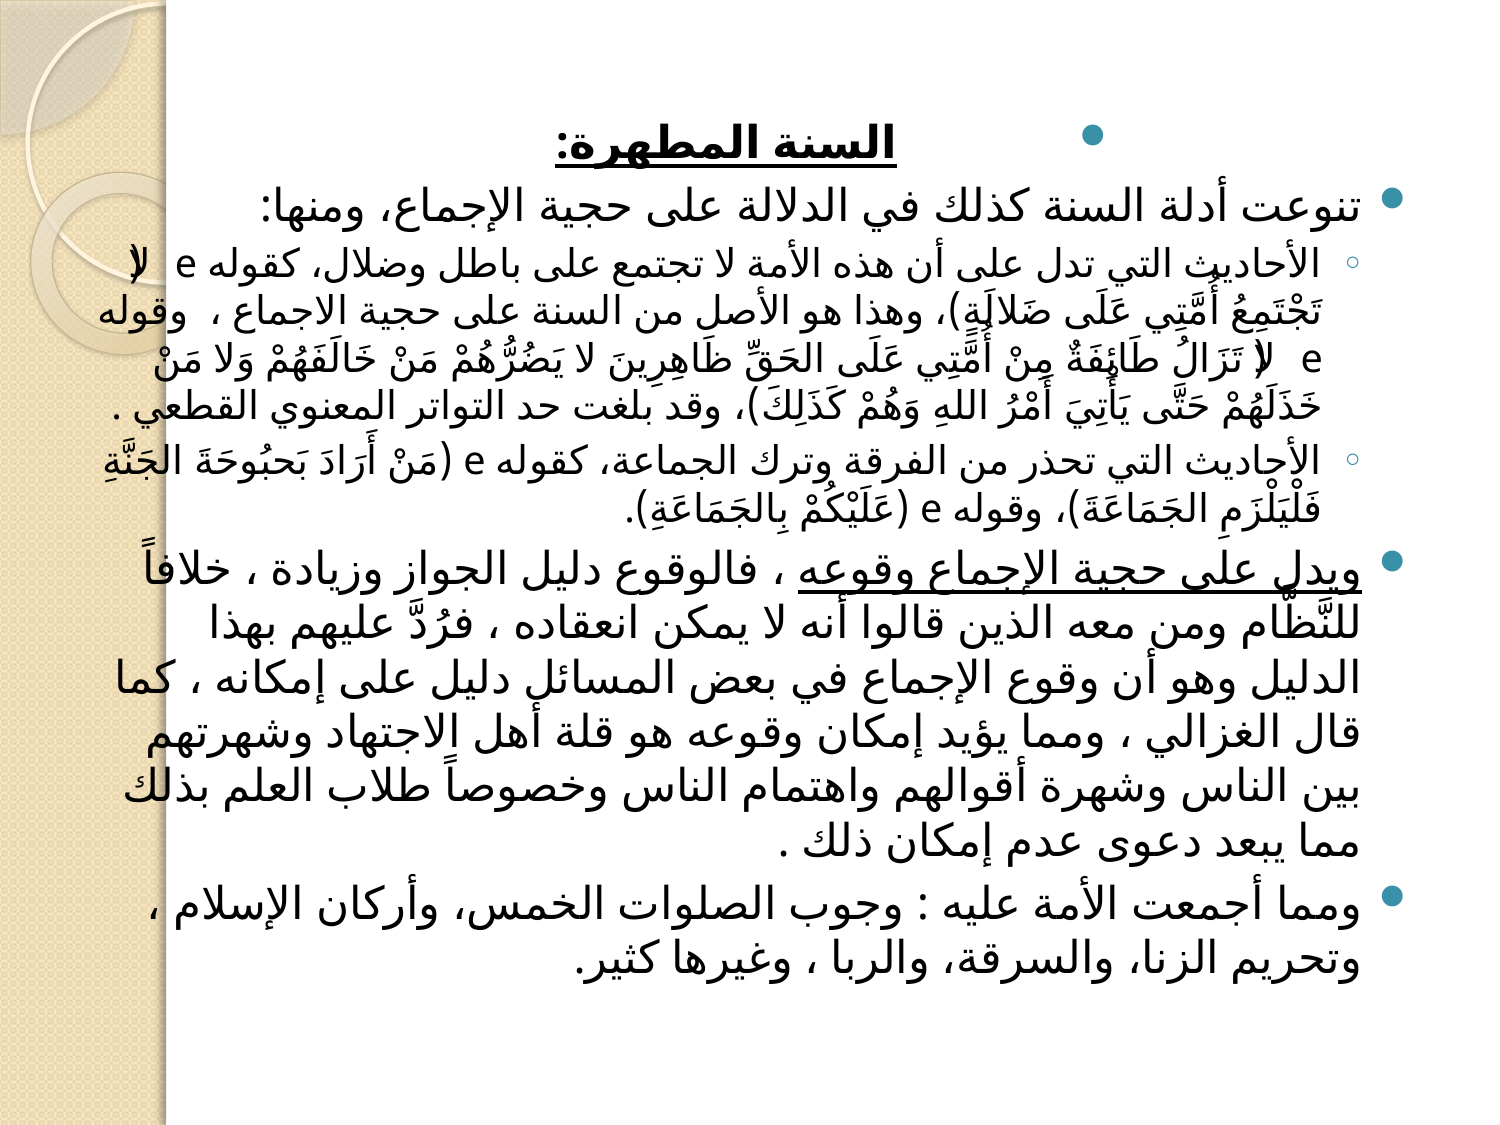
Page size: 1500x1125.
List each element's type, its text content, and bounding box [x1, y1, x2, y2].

list السنة المطهرة: تنوعت أدلة السنة كذلك في الدلالة على حجية الإجماع، ومنها: الأحاديث التي تدل على أن هذه الأمة لا تجتمع على باطل وضلال، كقوله e (لا تَجْتَمِعُ أُمَّتِي عَلَى ضَلالَةٍ)، وهذا هو الأصل من السنة على حجية الاجماع ، وقوله e (لا تَزَالُ طَائِفَةٌ مِنْ أُمَّتِي عَلَى الحَقِّ ظَاهِرِينَ لا يَضُرُّهُمْ مَنْ خَالَفَهُمْ وَلا مَنْ خَذَلَهُمْ حَتَّى يَأْتِيَ أَمْرُ اللهِ وَهُمْ كَذَلِكَ)، وقد بلغت حد التواتر المعنوي القطعي . الأحاديث التي تحذر من الفرقة وترك الجماعة، كقوله e (مَنْ أَرَادَ بَحبُوحَةَ الجَنَّةِ فَلْيَلْزَمِ الجَمَاعَةَ)، وقوله e (عَلَيْكُمْ بِالجَمَاعَةِ). ويدل على حجية الإجماع وقوعه ، فالوقوع دليل الجواز وزيادة ، خلافاً للنَّظَّام ومن معه الذين قالوا أنه لا يمكن انعقاده ، فرُدَّ عليهم بهذا الدليل وهو أن وقوع الإجماع في بعض المسائل دليل على إمكانه ، كما قال الغزالي ، ومما يؤيد إمكان وقوعه هو قلة أهل الاجتهاد وشهرتهم بين الناس وشهرة أقوالهم واهتمام الناس وخصوصاً طلاب العلم بذلك مما يبعد دعوى عدم إمكان ذلك . ومما أجمعت الأمة عليه : وجوب الصلوات الخمس، وأركان الإسلام ، وتحريم الزنا، والسرقة، والربا ، وغيرها كثير. [75, 105, 1430, 1005]
